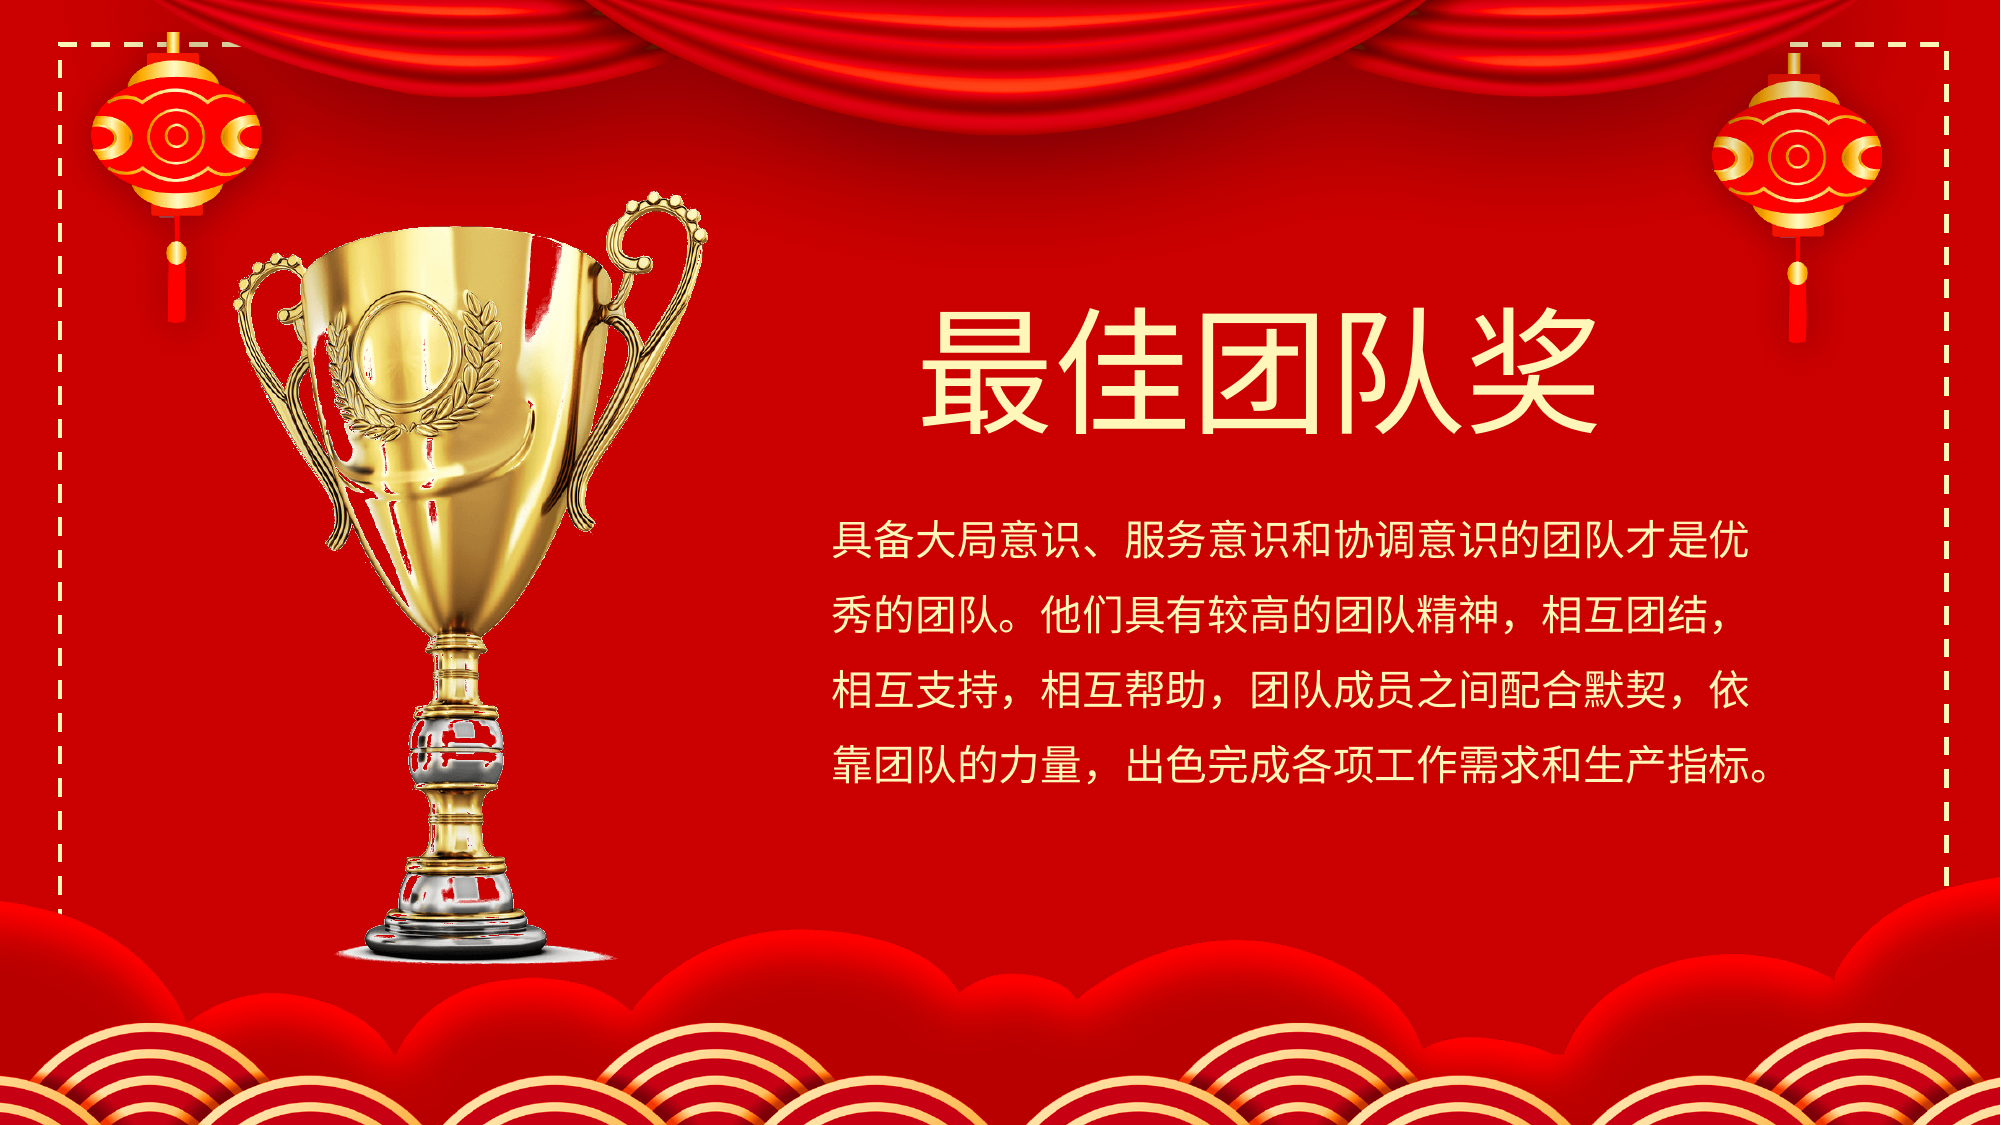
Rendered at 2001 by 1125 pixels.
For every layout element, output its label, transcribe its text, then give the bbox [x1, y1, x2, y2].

text_box 具备大局意识、服务意识和协调意识的团队才是优秀的团队。他们具有较高的团队精神，相互团结，相互支持，相互帮助，团队成员之间配合默契，依靠团队的力量，出色完成各项工作需求和生产指标。 [817, 481, 1779, 797]
text_box 最佳团队奖 [901, 282, 1633, 458]
picture [0, 0, 2000, 1125]
